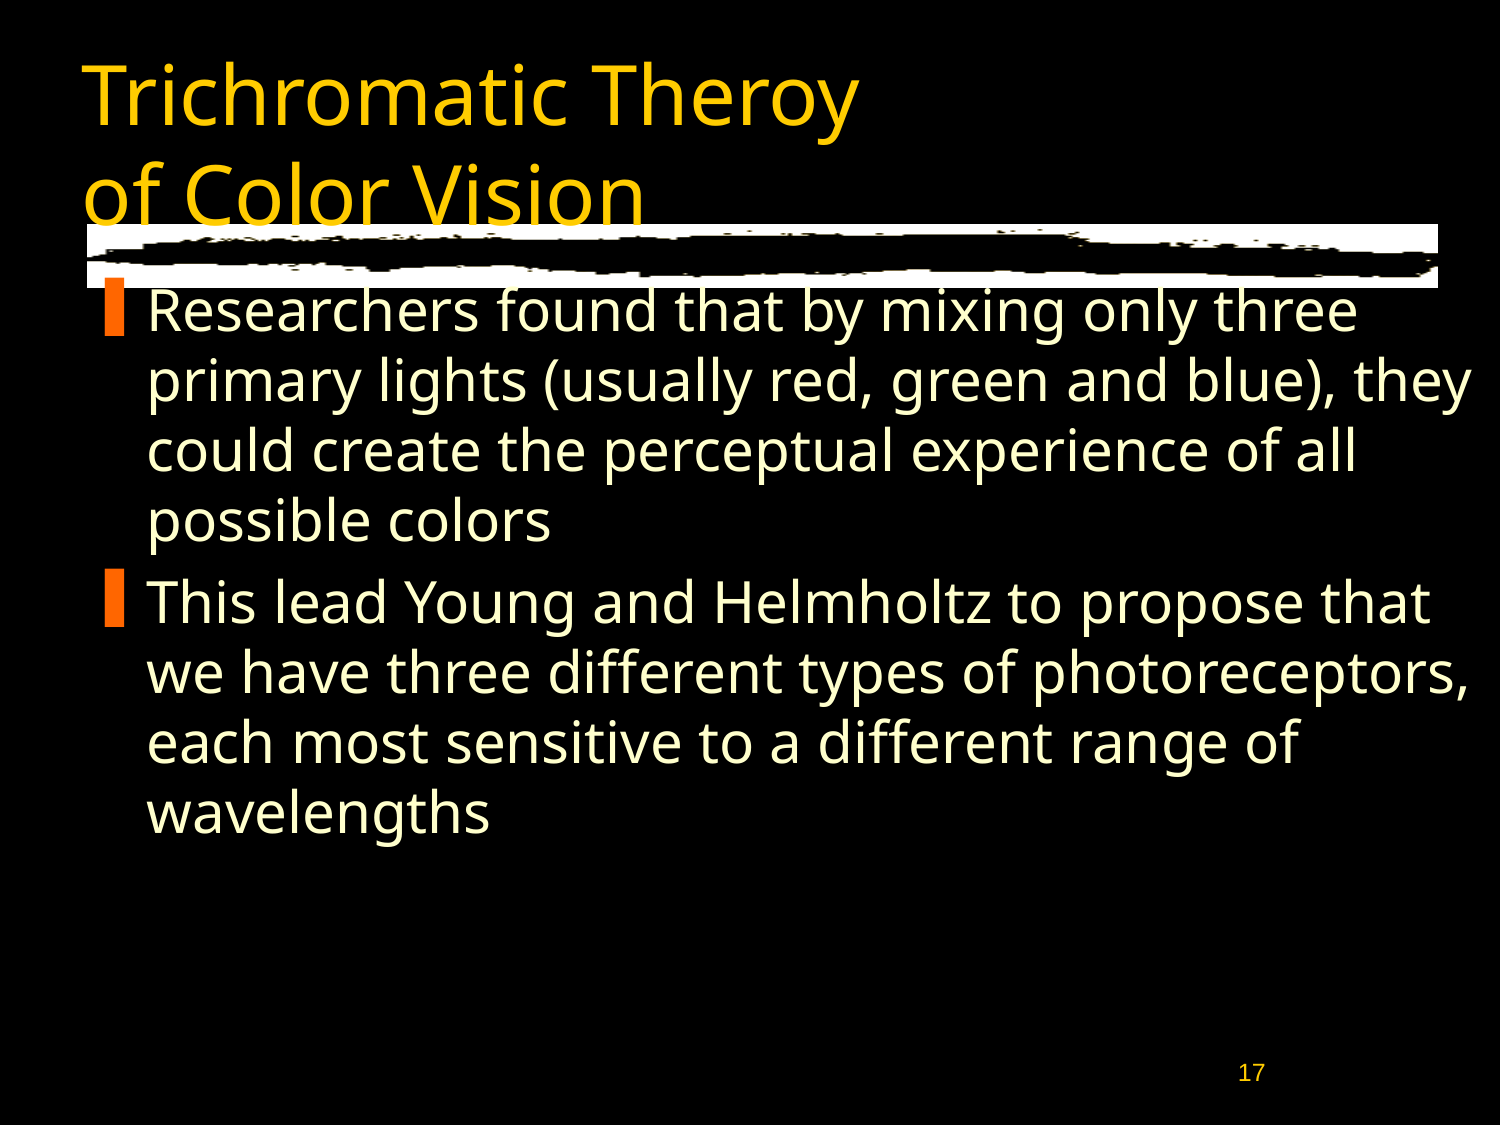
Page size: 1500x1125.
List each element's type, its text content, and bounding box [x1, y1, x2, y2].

list Researchers found that by mixing only three primary lights (usually red, green and blue), they could create the perceptual experience of all possible colors This lead Young and Helmholtz to propose that we have three different types of photoreceptors, each most sensitive to a different range of wavelengths [74, 265, 1500, 951]
title Trichromatic Theroy of Color Vision [66, 62, 1342, 251]
